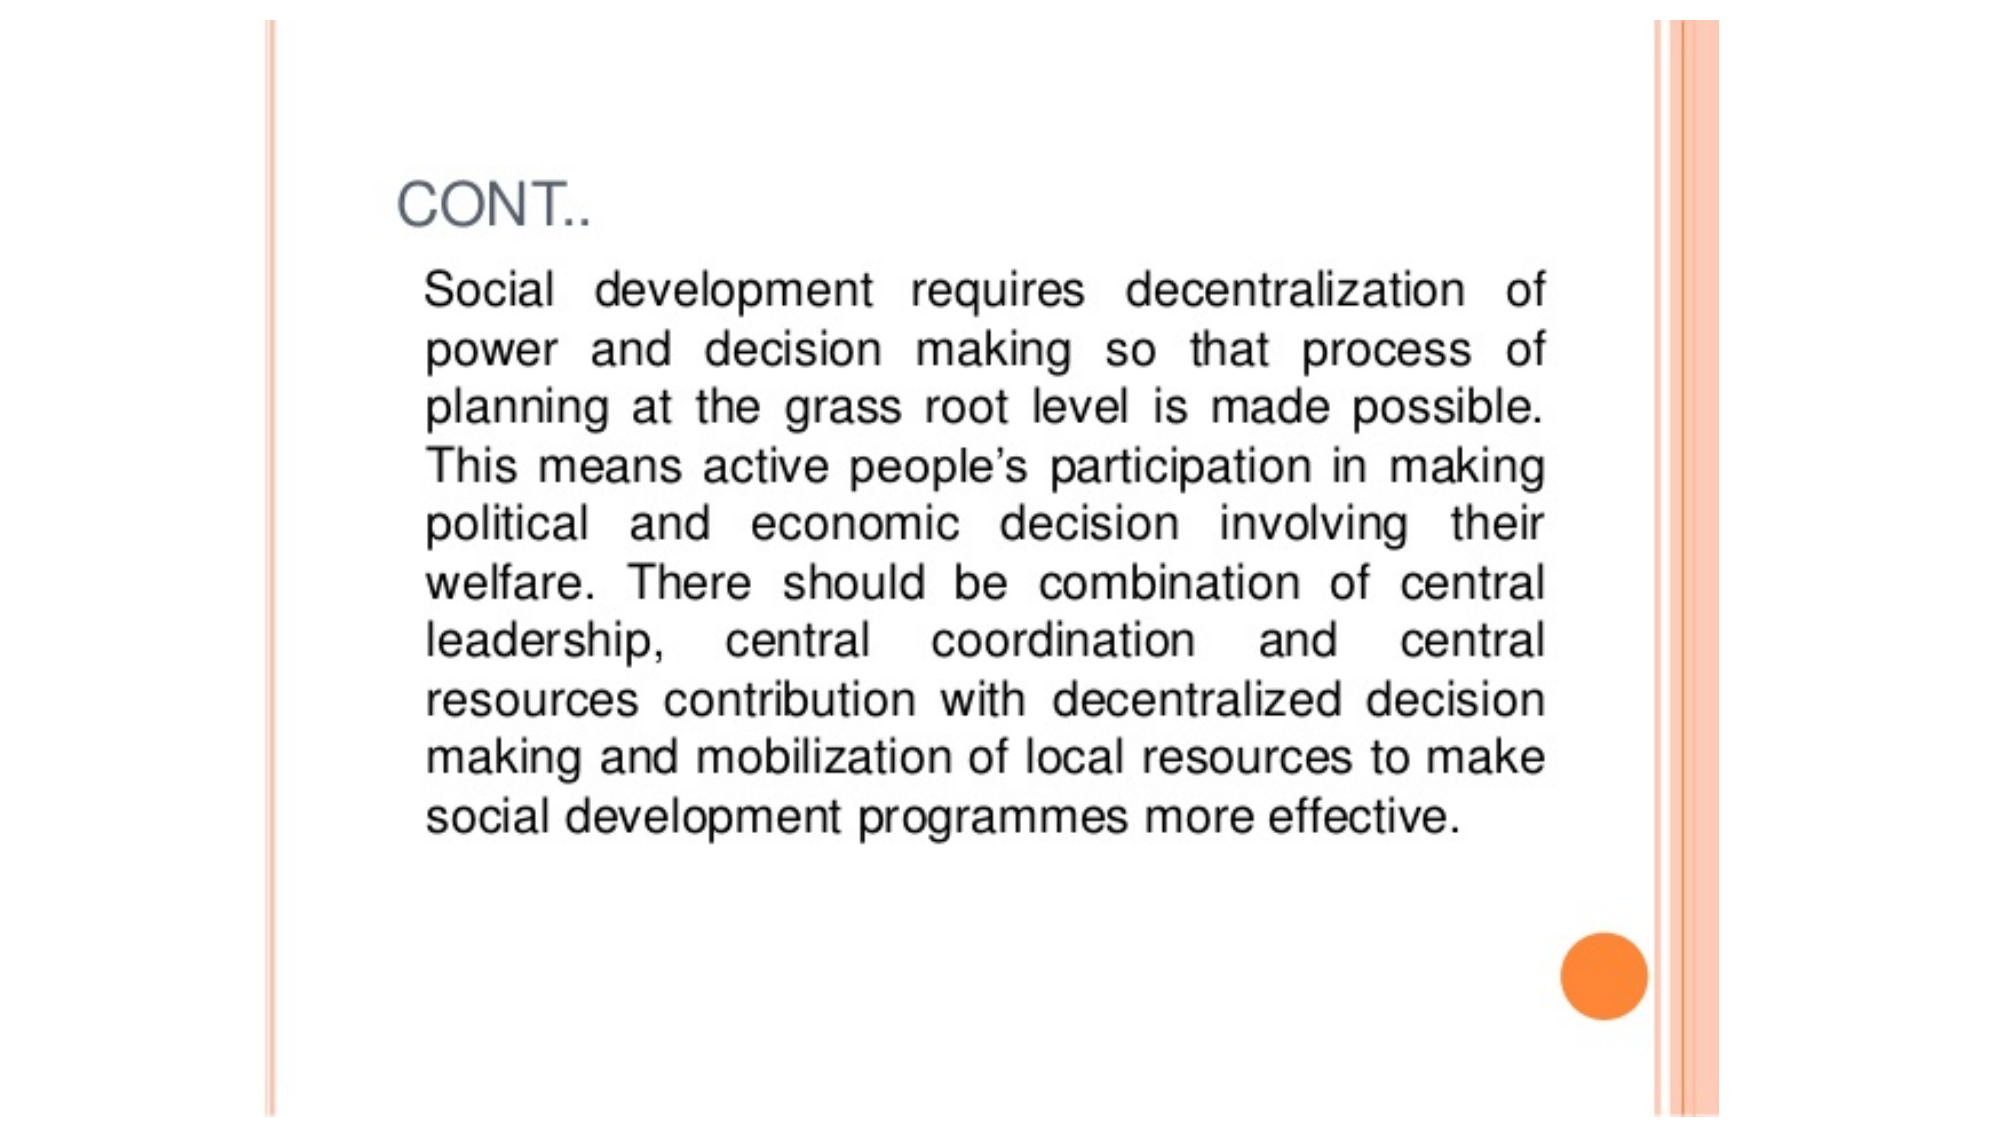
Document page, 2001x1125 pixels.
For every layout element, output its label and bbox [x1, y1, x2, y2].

picture [259, 20, 1719, 1117]
